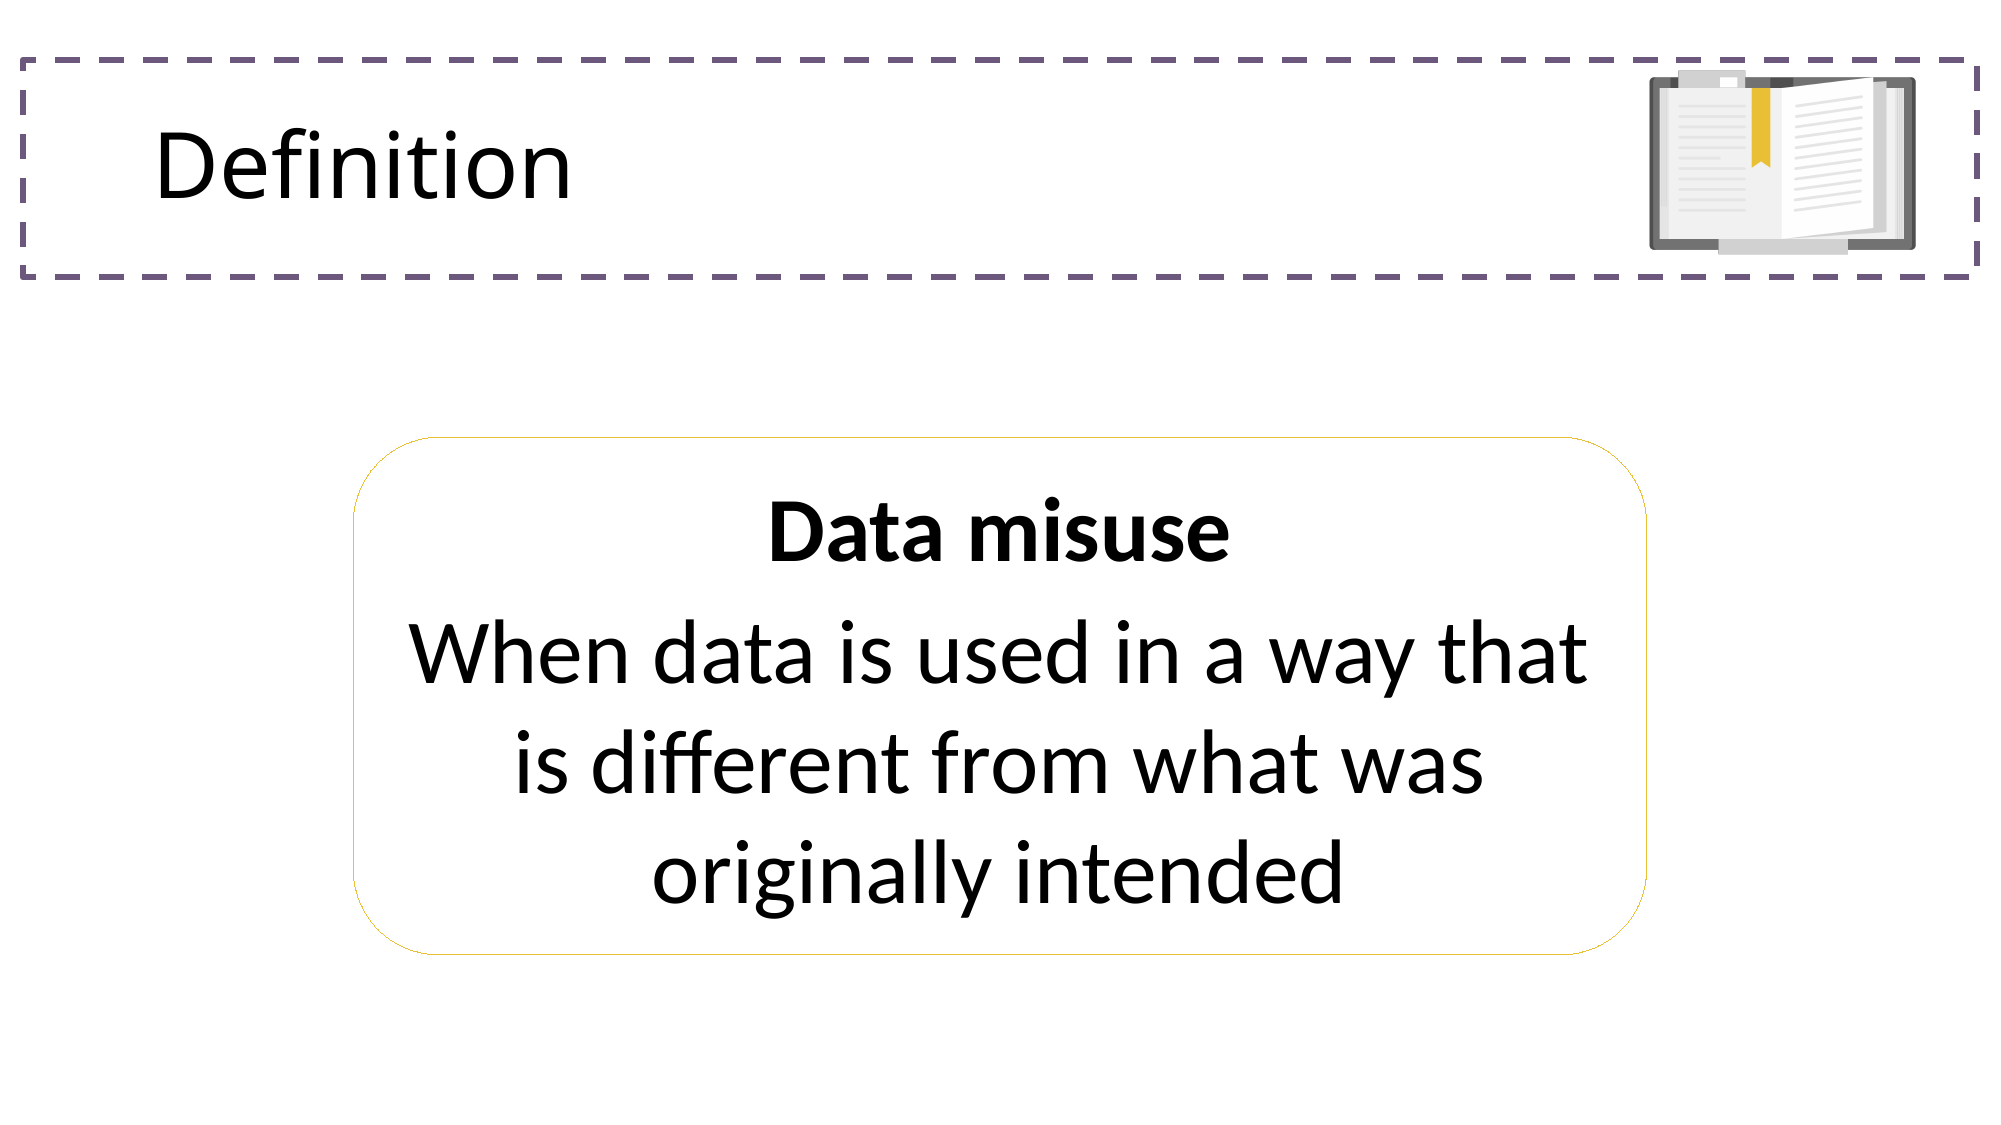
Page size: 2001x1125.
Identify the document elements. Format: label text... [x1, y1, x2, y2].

picture [1649, 0, 1955, 341]
title Definition [137, 59, 1863, 278]
text_box Data misuse When data is used in a way that is different from what was originally intended [353, 437, 1647, 955]
